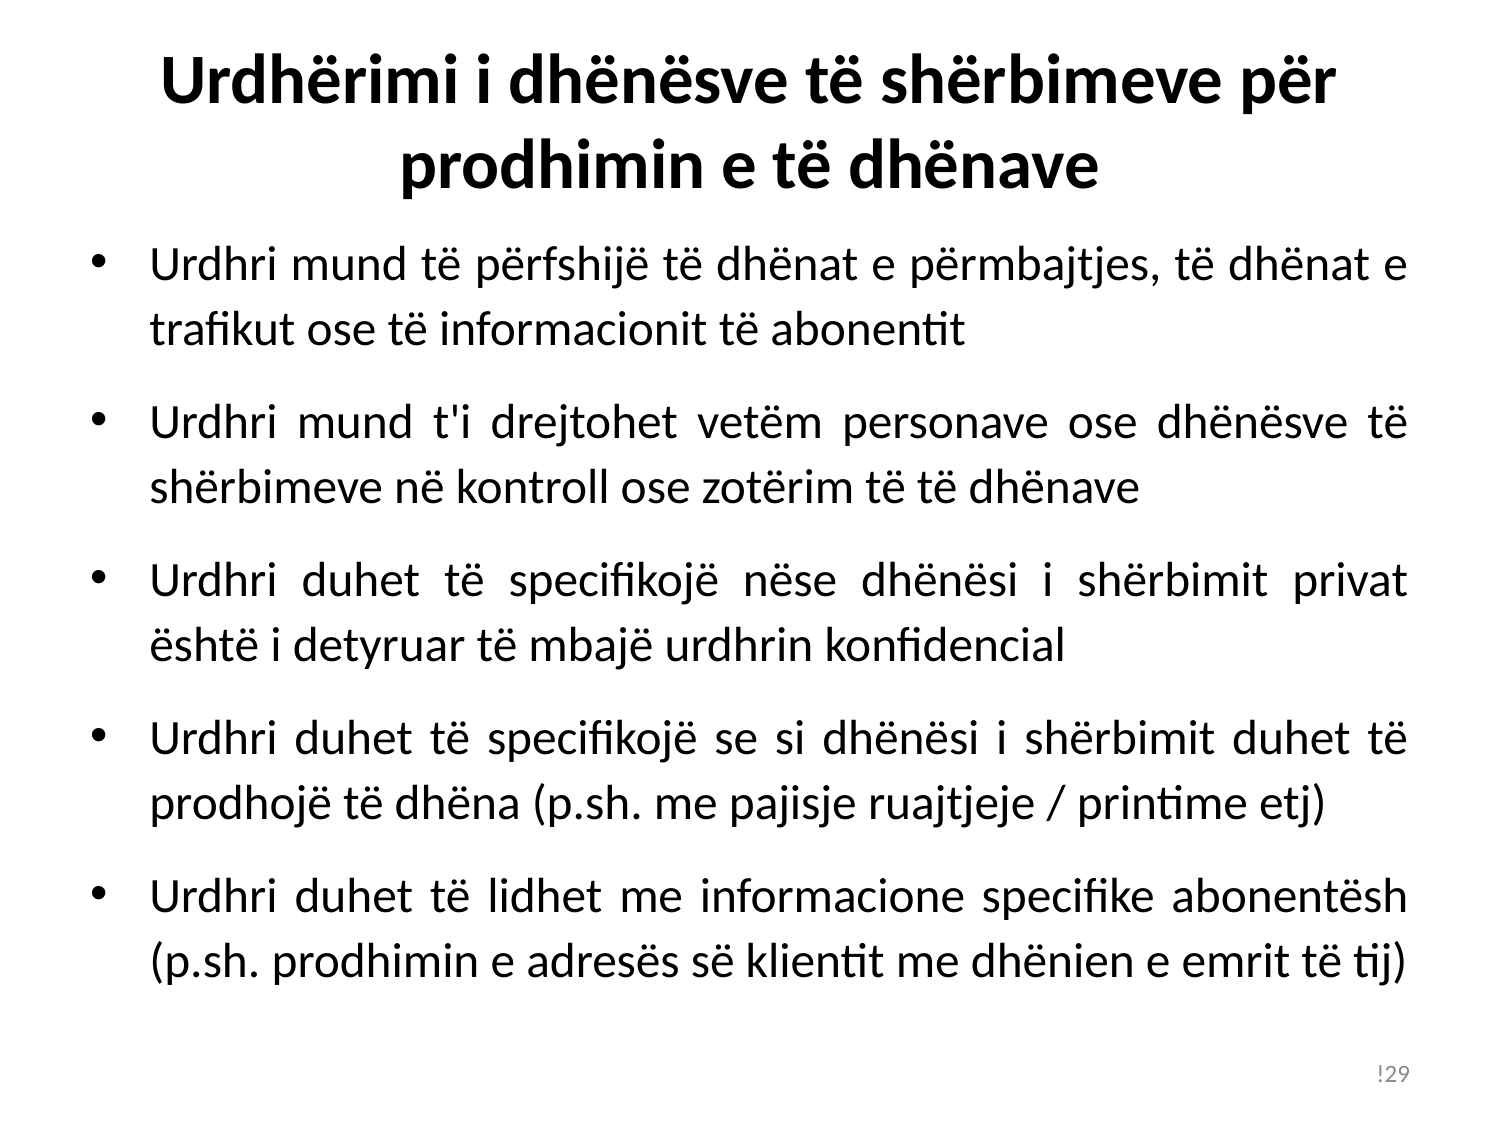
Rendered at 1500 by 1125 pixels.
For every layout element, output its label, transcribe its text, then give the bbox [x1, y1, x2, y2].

title Urdhërimi i dhënësve të shërbimeve për prodhimin e të dhënave [75, 25, 1425, 198]
slide_number !29 [1074, 1042, 1425, 1103]
list Urdhri mund të përfshijë të dhënat e përmbajtjes, të dhënat e trafikut ose të informacionit të abonentit Urdhri mund t'i drejtohet vetëm personave ose dhënësve të shërbimeve në kontroll ose zotërim të të dhënave Urdhri duhet të specifikojë nëse dhënësi i shërbimit privat është i detyruar të mbajë urdhrin konfidencial Urdhri duhet të specifikojë se si dhënësi i shërbimit duhet të prodhojë të dhëna (p.sh. me pajisje ruajtjeje / printime etj) Urdhri duhet të lidhet me informacione specifike abonentësh (p.sh. prodhimin e adresës së klientit me dhënien e emrit të tij) [75, 217, 1425, 1046]
